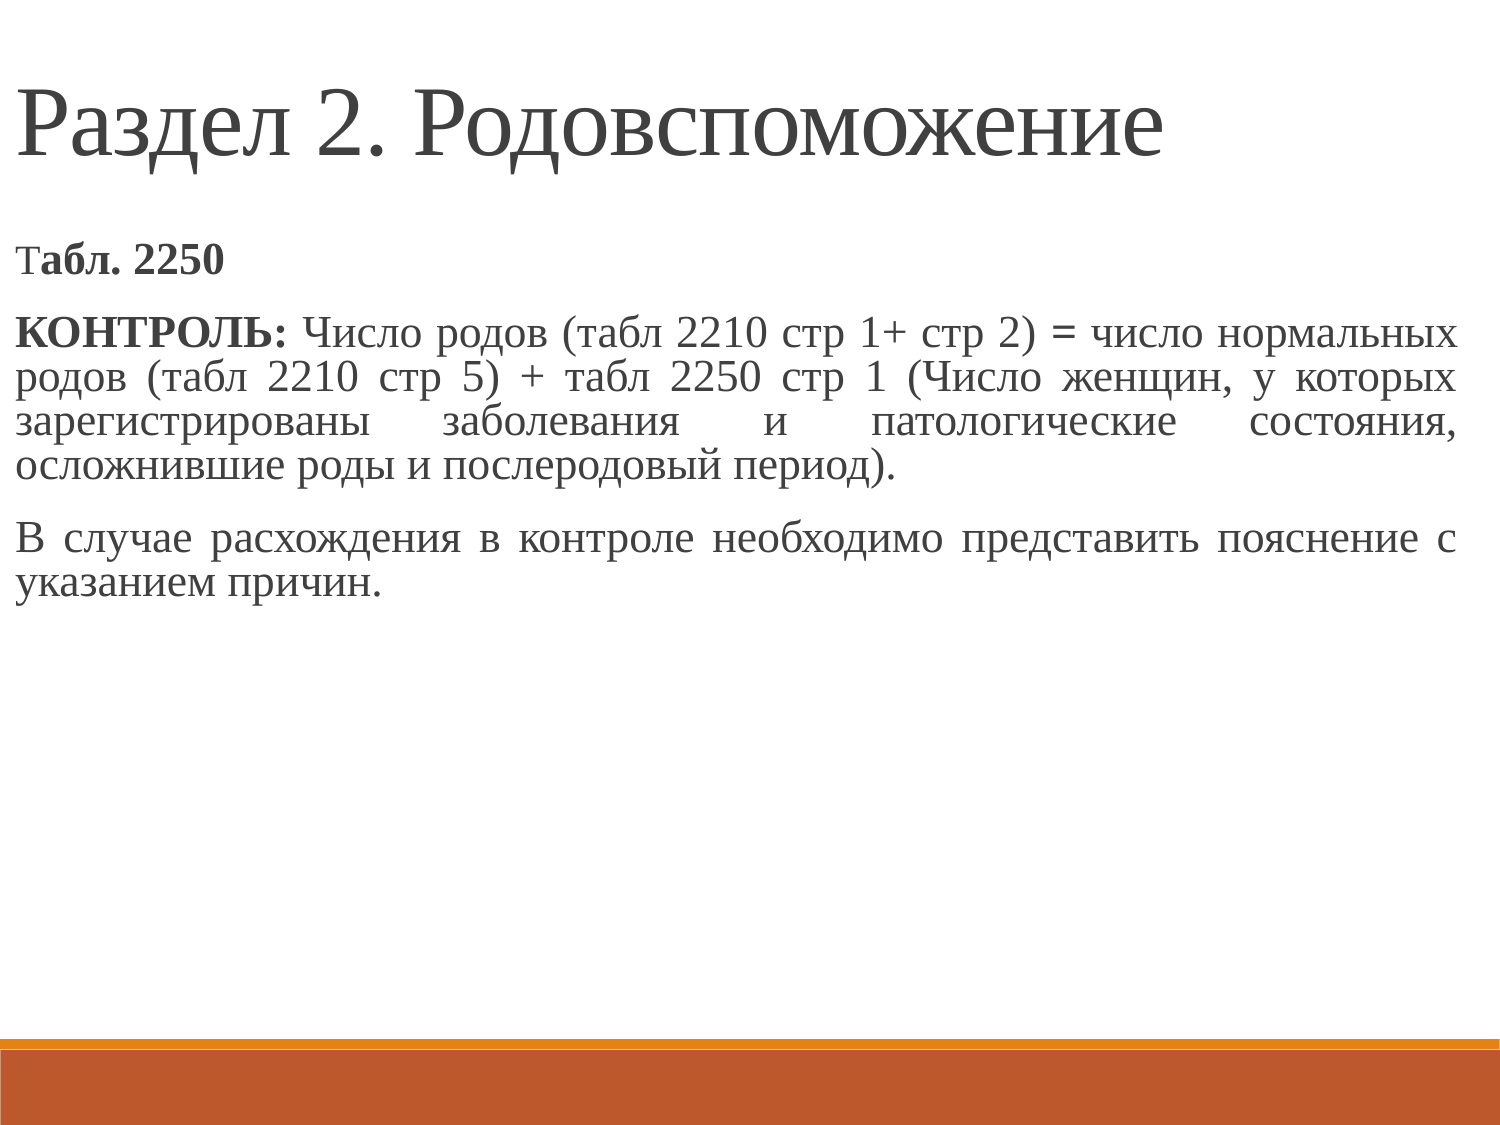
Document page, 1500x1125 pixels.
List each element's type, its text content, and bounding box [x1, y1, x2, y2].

title Раздел 2. Родовспоможение [0, 45, 1350, 184]
list Табл. 2250 КОНТРОЛЬ: Число родов (табл 2210 стр 1+ стр 2) = число нормальных родов (табл 2210 стр 5) + табл 2250 стр 1 (Число женщин, у которых зарегистрированы заболевания и патологические состояния, осложнившие роды и послеродовый период). В случае расхождения в контроле необходимо представить пояснение с указанием причин. [0, 231, 1459, 1005]
